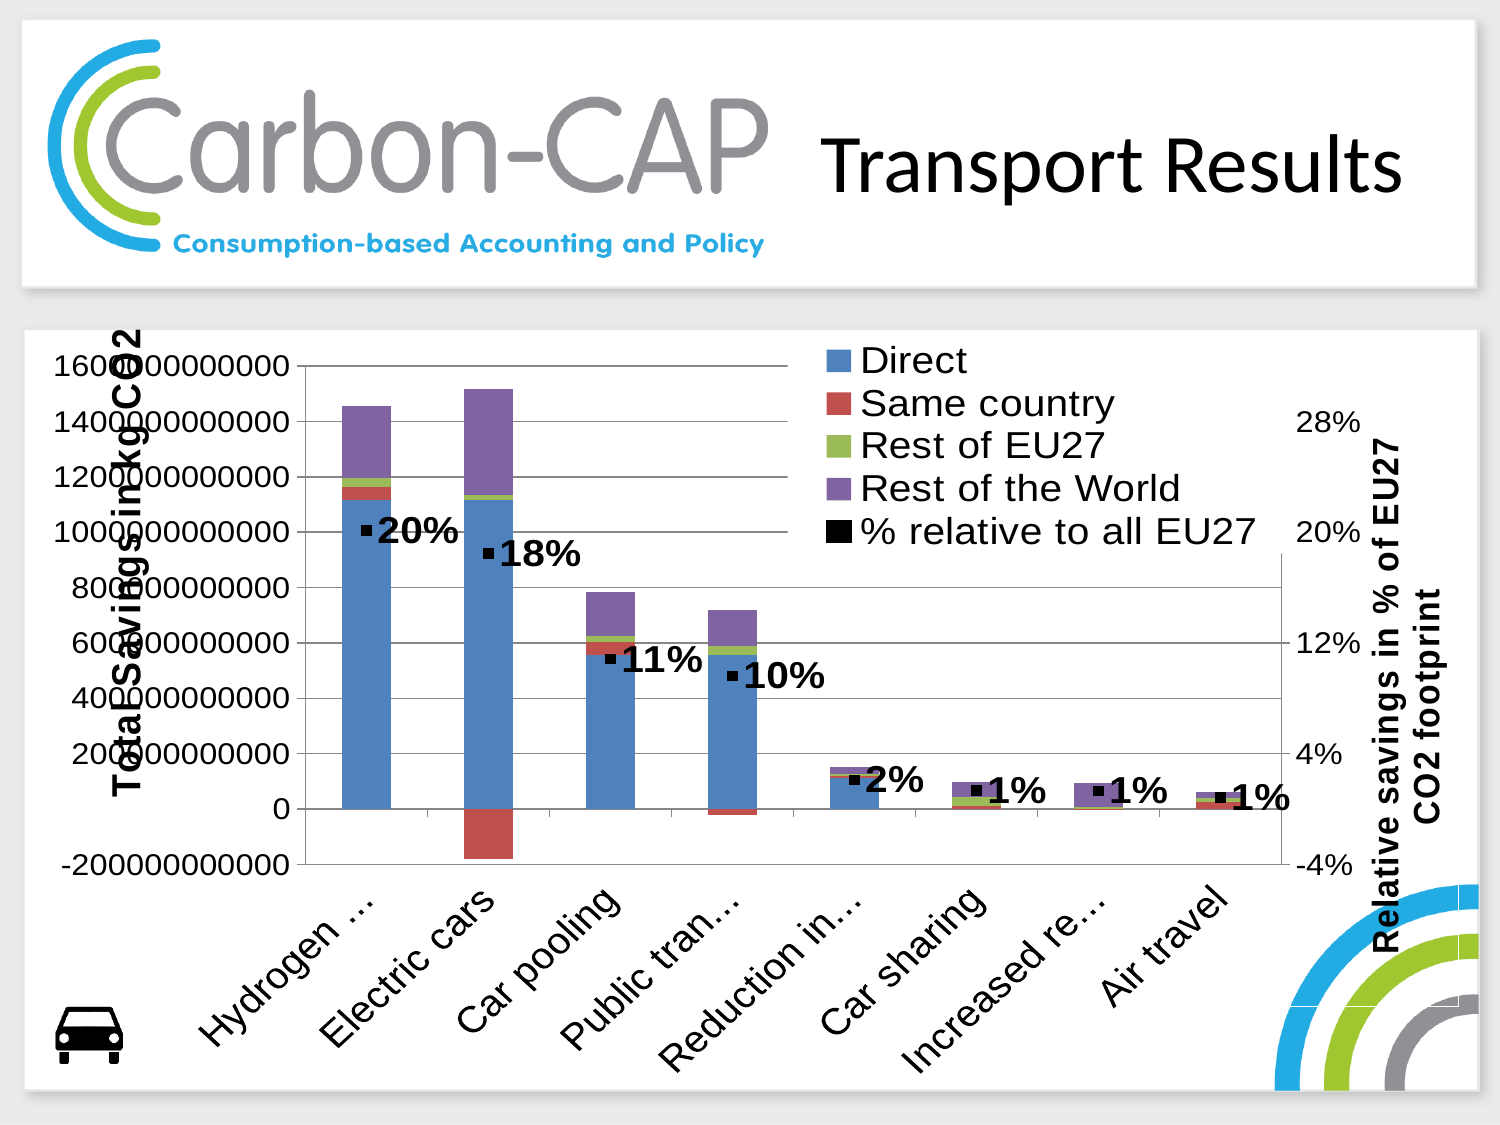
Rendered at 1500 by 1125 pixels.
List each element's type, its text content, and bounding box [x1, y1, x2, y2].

chart [52, 337, 1459, 1083]
text_box Transport Results [820, 55, 1459, 263]
picture [0, 0, 1500, 1125]
